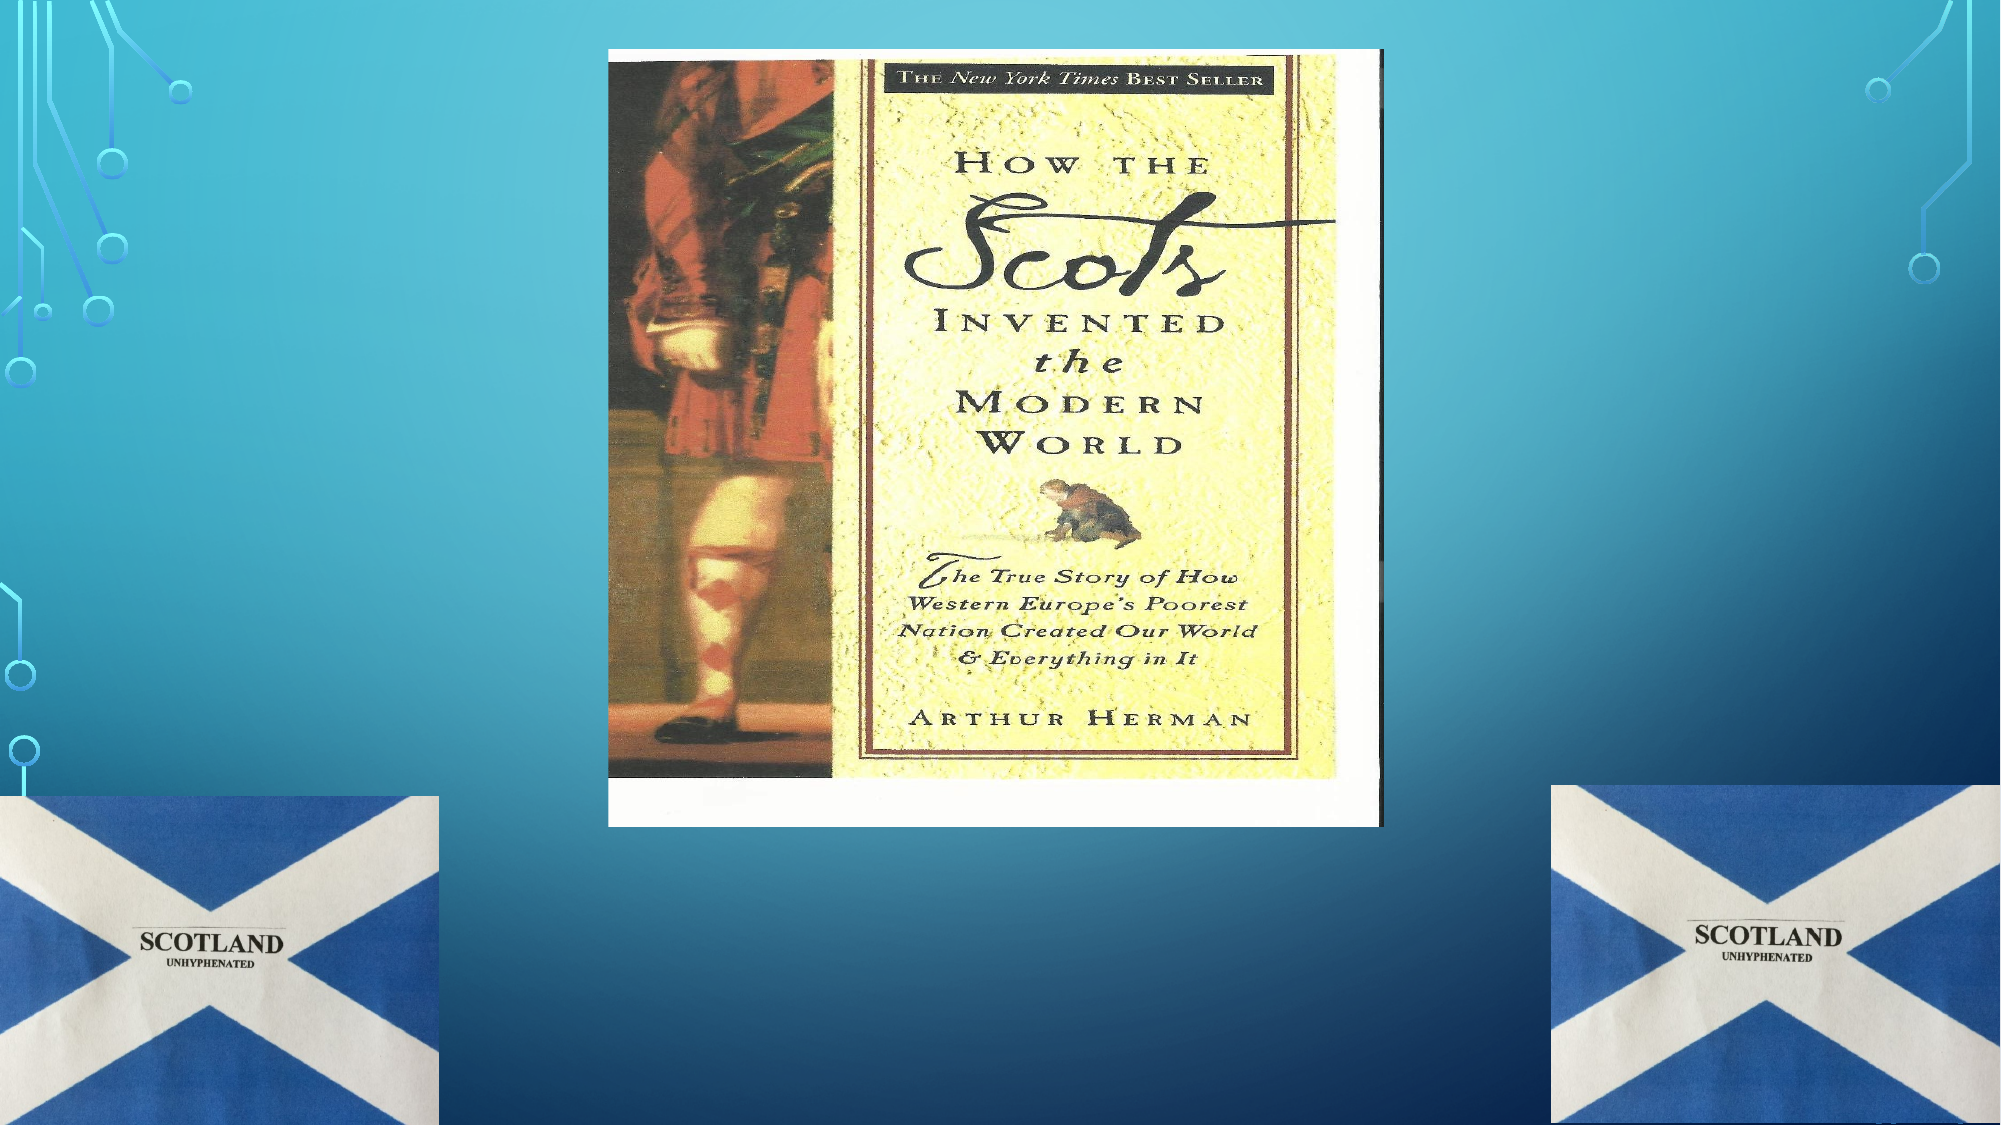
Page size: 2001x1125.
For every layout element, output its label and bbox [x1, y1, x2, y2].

picture [1551, 785, 2000, 1124]
picture [608, 23, 1391, 827]
picture [0, 795, 439, 1125]
